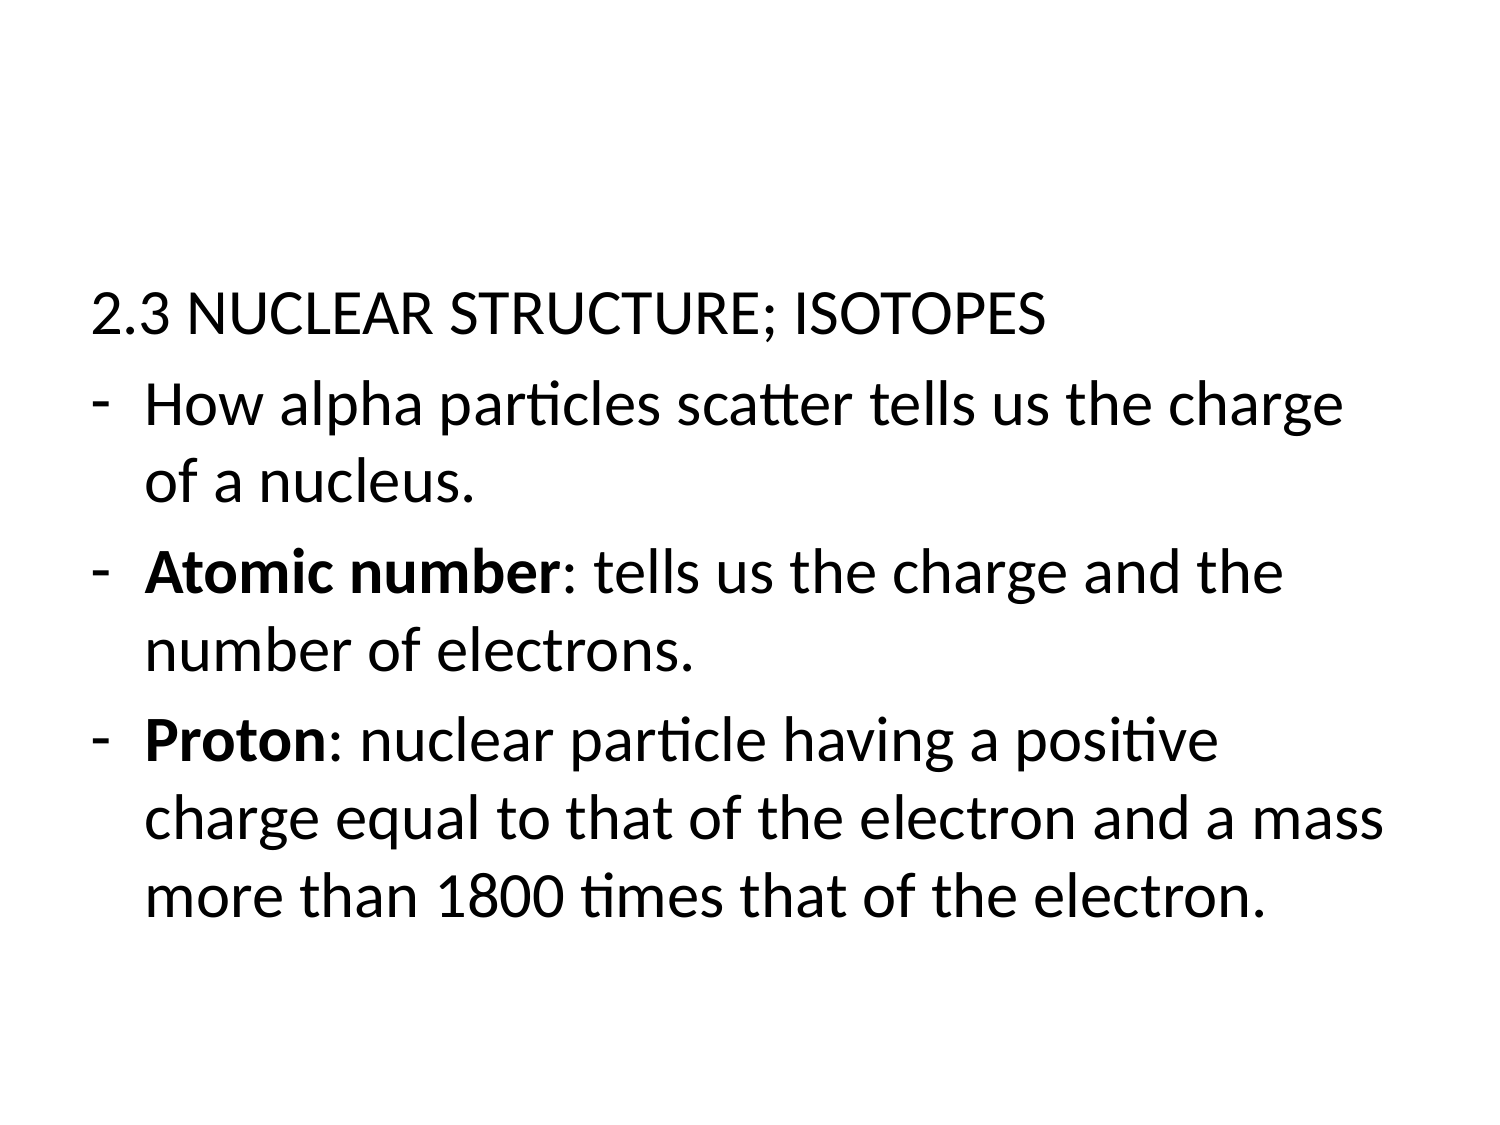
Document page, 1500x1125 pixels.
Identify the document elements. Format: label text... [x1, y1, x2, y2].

list 2.3 NUCLEAR STRUCTURE; ISOTOPES How alpha particles scatter tells us the charge of a nucleus. Atomic number: tells us the charge and the number of electrons. Proton: nuclear particle having a positive charge equal to that of the electron and a mass more than 1800 times that of the electron. [75, 262, 1425, 1005]
